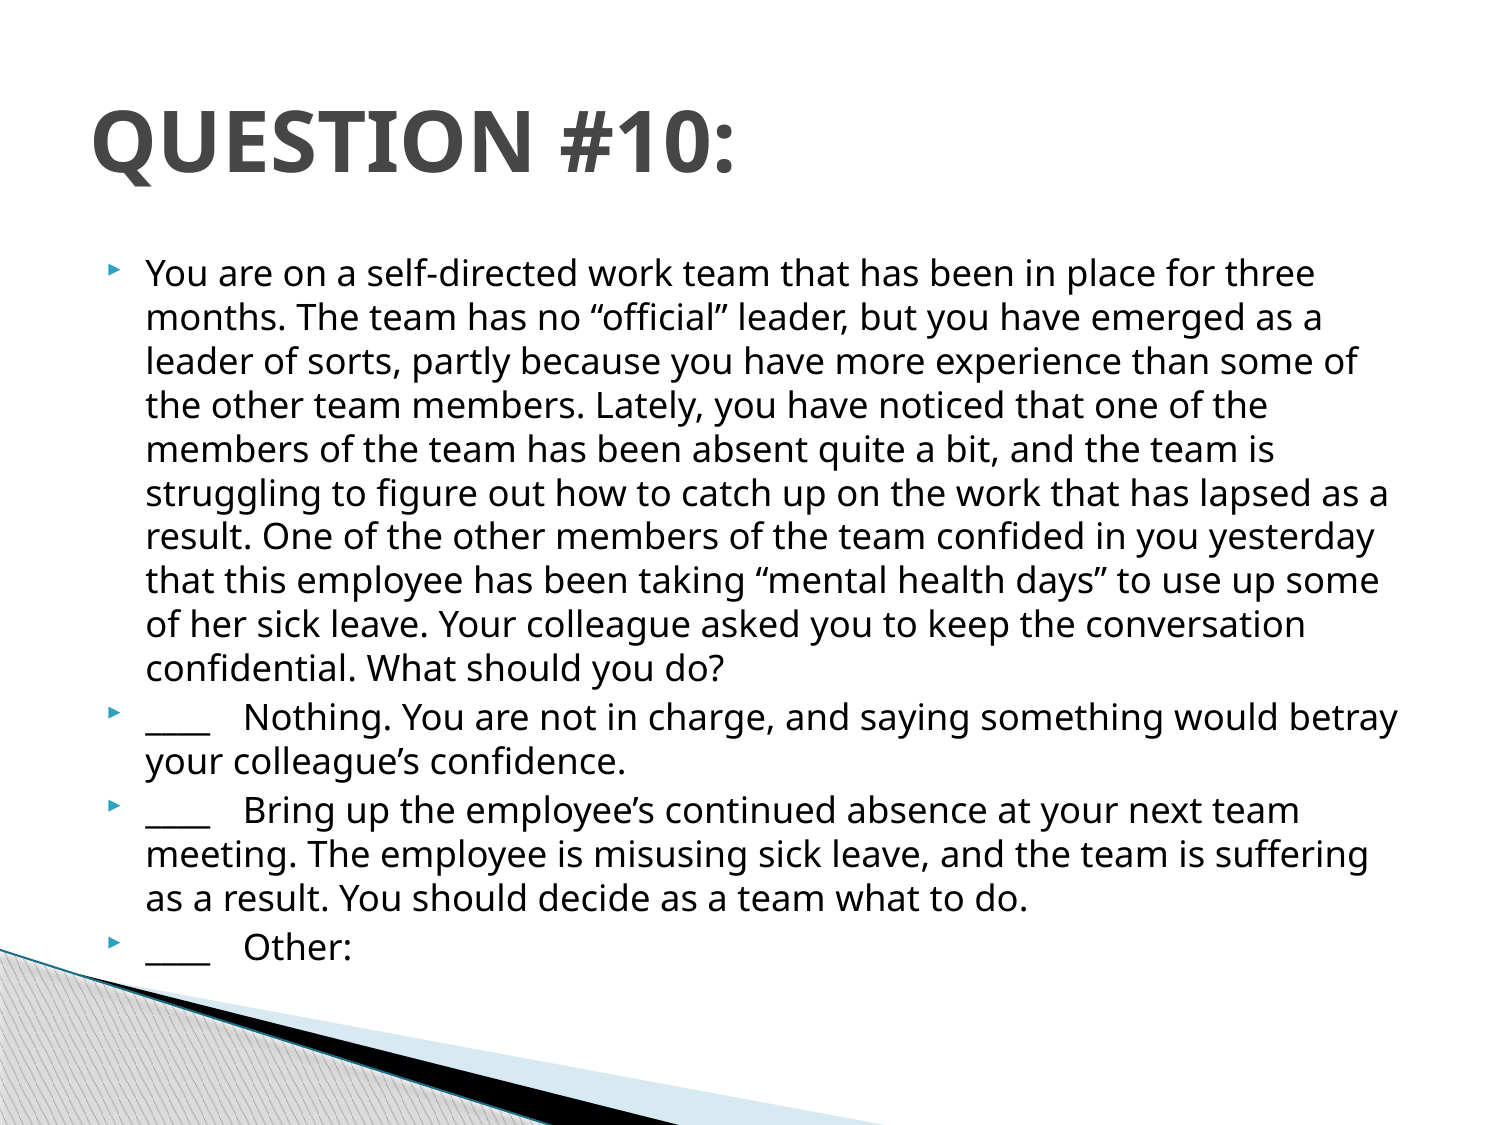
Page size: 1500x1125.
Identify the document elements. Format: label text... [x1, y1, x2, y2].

list You are on a self-directed work team that has been in place for three months. The team has no “official” leader, but you have emerged as a leader of sorts, partly because you have more experience than some of the other team members. Lately, you have noticed that one of the members of the team has been absent quite a bit, and the team is struggling to figure out how to catch up on the work that has lapsed as a result. One of the other members of the team confided in you yesterday that this employee has been taking “mental health days” to use up some of her sick leave. Your colleague asked you to keep the conversation confidential. What should you do? ____ Nothing. You are not in charge, and saying something would betray your colleague’s confidence. ____ Bring up the employee’s continued absence at your next team meeting. The employee is misusing sick leave, and the team is suffering as a result. You should decide as a team what to do. ____ Other: [75, 243, 1425, 986]
title QUESTION #10: [75, 45, 1425, 233]
